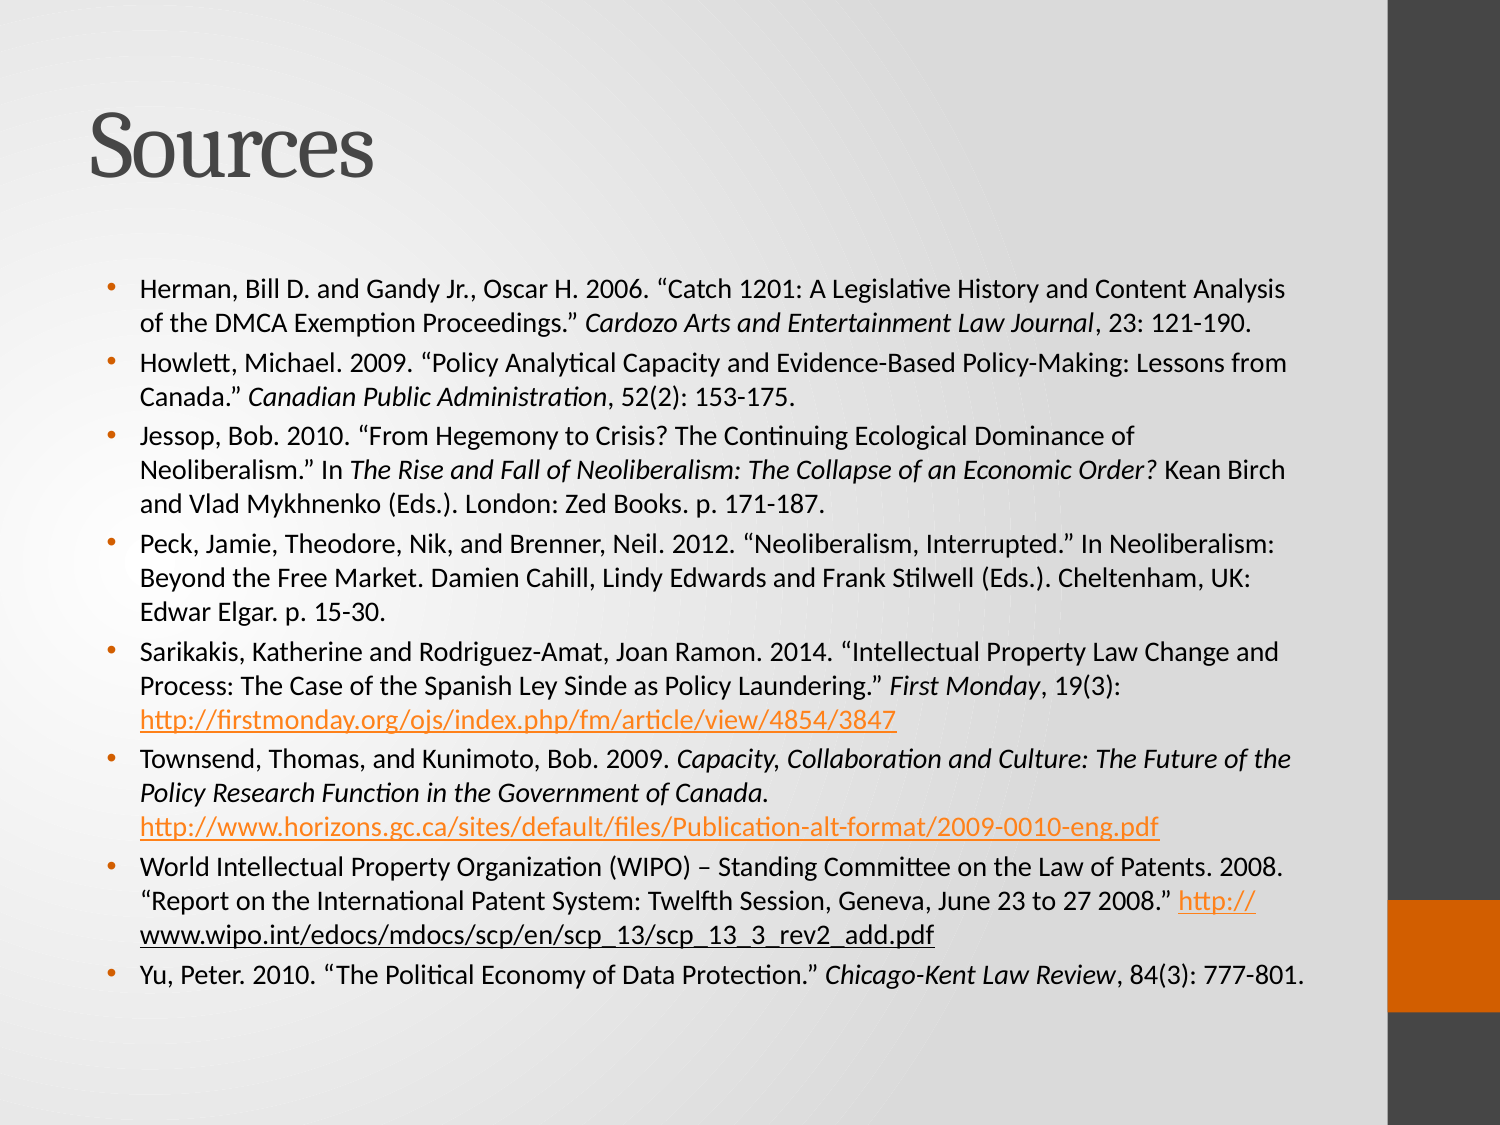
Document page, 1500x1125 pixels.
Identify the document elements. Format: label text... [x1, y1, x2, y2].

list Herman, Bill D. and Gandy Jr., Oscar H. 2006. “Catch 1201: A Legislative History and Content Analysis of the DMCA Exemption Proceedings.” Cardozo Arts and Entertainment Law Journal, 23: 121-190. Howlett, Michael. 2009. “Policy Analytical Capacity and Evidence-Based Policy-Making: Lessons from Canada.” Canadian Public Administration, 52(2): 153-175. Jessop, Bob. 2010. “From Hegemony to Crisis? The Continuing Ecological Dominance of Neoliberalism.” In The Rise and Fall of Neoliberalism: The Collapse of an Economic Order? Kean Birch and Vlad Mykhnenko (Eds.). London: Zed Books. p. 171-187. Peck, Jamie, Theodore, Nik, and Brenner, Neil. 2012. “Neoliberalism, Interrupted.” In Neoliberalism: Beyond the Free Market. Damien Cahill, Lindy Edwards and Frank Stilwell (Eds.). Cheltenham, UK: Edwar Elgar. p. 15-30. Sarikakis, Katherine and Rodriguez-Amat, Joan Ramon. 2014. “Intellectual Property Law Change and Process: The Case of the Spanish Ley Sinde as Policy Laundering.” First Monday, 19(3): http://firstmonday.org/ojs/index.php/fm/article/view/4854/3847 Townsend, Thomas, and Kunimoto, Bob. 2009. Capacity, Collaboration and Culture: The Future of the Policy Research Function in the Government of Canada. http://www.horizons.gc.ca/sites/default/files/Publication-alt-format/2009-0010-eng.pdf World Intellectual Property Organization (WIPO) – Standing Committee on the Law of Patents. 2008. “Report on the International Patent System: Twelfth Session, Geneva, June 23 to 27 2008.” http://www.wipo.int/edocs/mdocs/scp/en/scp_13/scp_13_3_rev2_add.pdf Yu, Peter. 2010. “The Political Economy of Data Protection.” Chicago-Kent Law Review, 84(3): 777-801. [75, 262, 1325, 1050]
title Sources [75, 45, 1325, 233]
